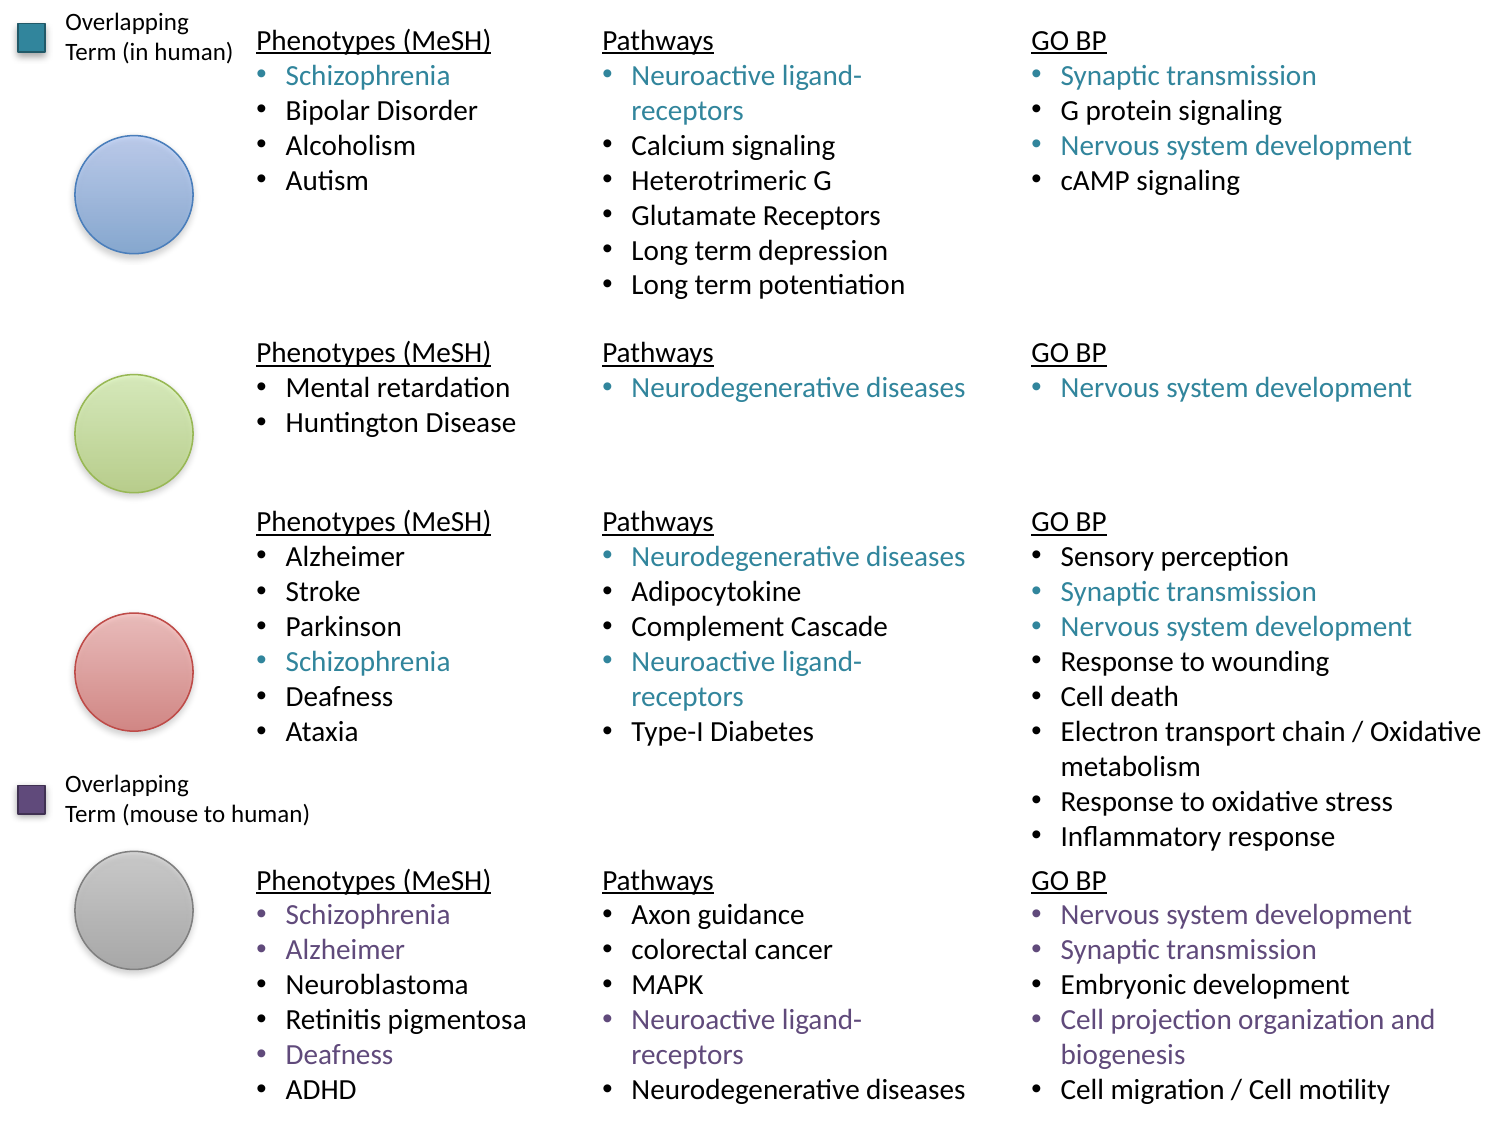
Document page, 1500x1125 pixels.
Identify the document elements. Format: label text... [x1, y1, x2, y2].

text_box Pathways Axon guidance colorectal cancer MAPK Neuroactive ligand-receptors Neurodegenerative diseases [587, 853, 989, 1113]
text_box Pathways Neurodegenerative diseases Adipocytokine Complement Cascade Neuroactive ligand-receptors Type-I Diabetes [587, 495, 989, 755]
text_box GO BP Synaptic transmission G protein signaling Nervous system development cAMP signaling [1016, 13, 1500, 204]
text_box Overlapping Term (in human) [50, 0, 281, 74]
text_box Phenotypes (MeSH) Schizophrenia Alzheimer Neuroblastoma Retinitis pigmentosa Deafness ADHD [241, 853, 587, 1113]
text_box GO BP Sensory perception Synaptic transmission Nervous system development Response to wounding Cell death Electron transport chain / Oxidative metabolism Response to oxidative stress Inflammatory response [1016, 495, 1500, 853]
text_box Overlapping Term (mouse to human) [50, 760, 341, 835]
text_box Pathways Neurodegenerative diseases [587, 326, 989, 411]
text_box [74, 850, 194, 971]
text_box Phenotypes (MeSH) Schizophrenia Bipolar Disorder Alcoholism Autism [241, 13, 587, 239]
text_box GO BP Nervous system development Synaptic transmission Embryonic development Cell projection organization and biogenesis Cell migration / Cell motility [1016, 853, 1500, 1113]
text_box Phenotypes (MeSH) Mental retardation Huntington Disease [241, 326, 600, 486]
text_box [74, 134, 194, 255]
text_box Phenotypes (MeSH) Alzheimer Stroke Parkinson Schizophrenia Deafness Ataxia [241, 495, 600, 795]
text_box Pathways Neuroactive ligand-receptors Calcium signaling Heterotrimeric G Glutamate Receptors Long term depression Long term potentiation [587, 13, 989, 309]
text_box [17, 23, 46, 53]
text_box [17, 785, 46, 815]
text_box [74, 612, 194, 732]
text_box GO BP Nervous system development [1016, 326, 1500, 446]
text_box [74, 373, 194, 494]
